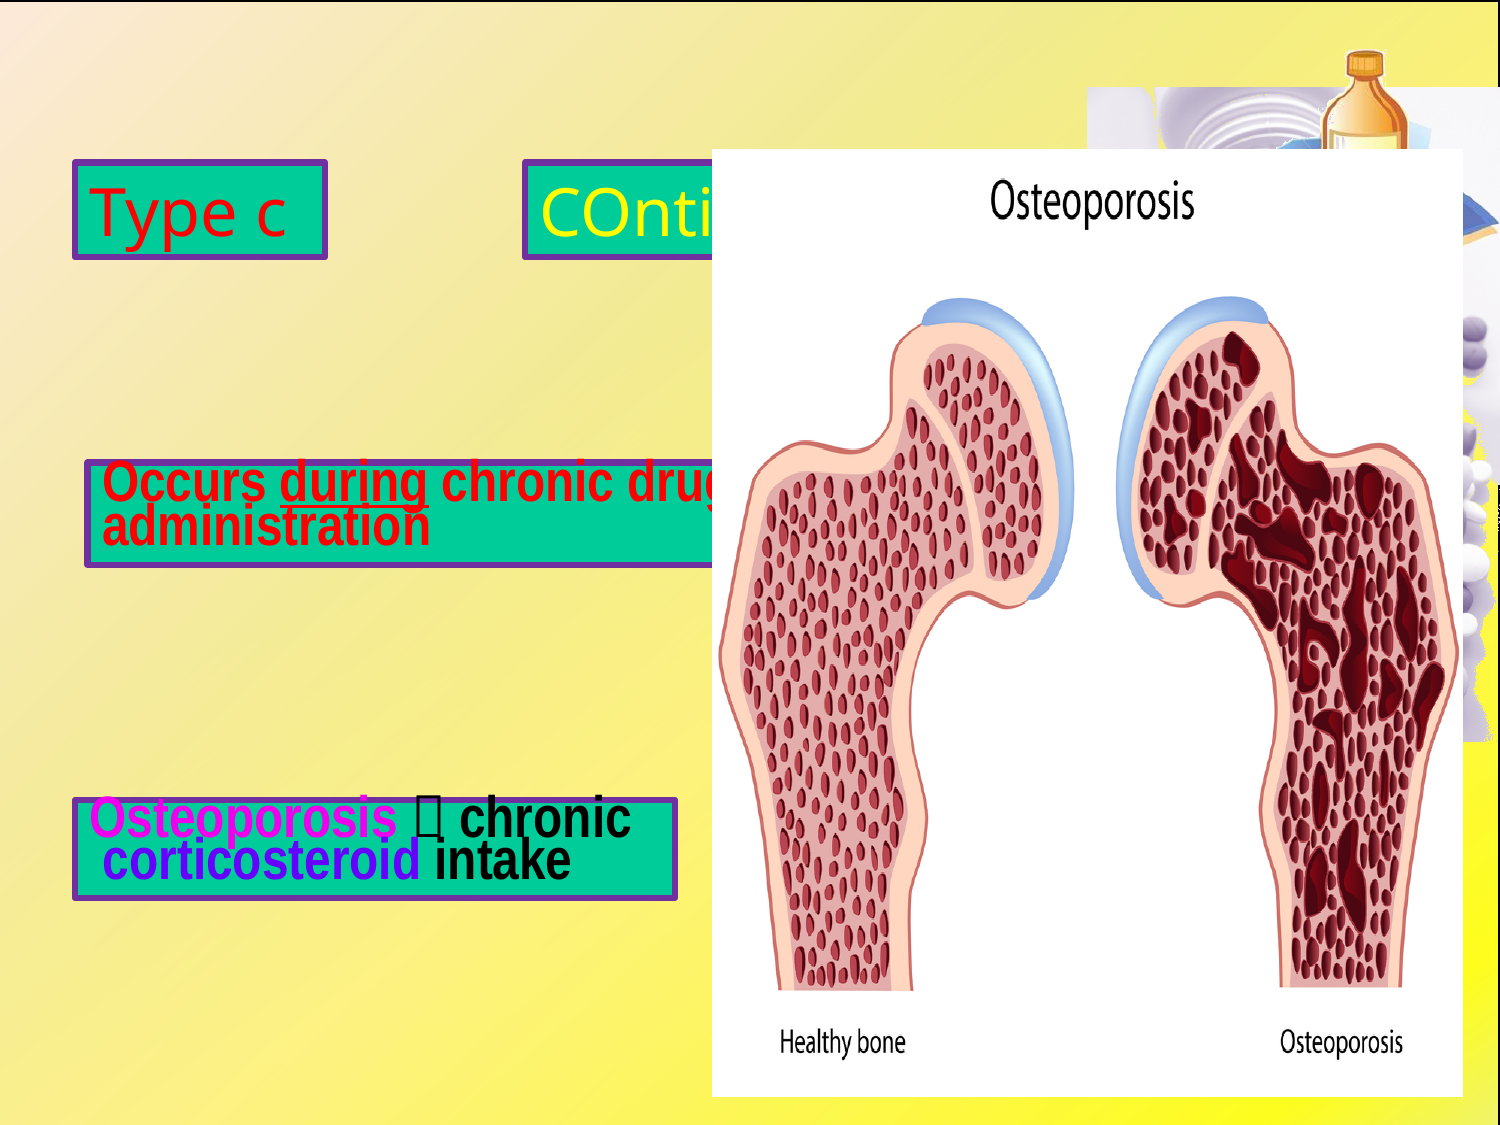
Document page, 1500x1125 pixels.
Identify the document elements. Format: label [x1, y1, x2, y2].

text_box [0, 0, 1500, 1125]
picture [712, 49, 1500, 1098]
